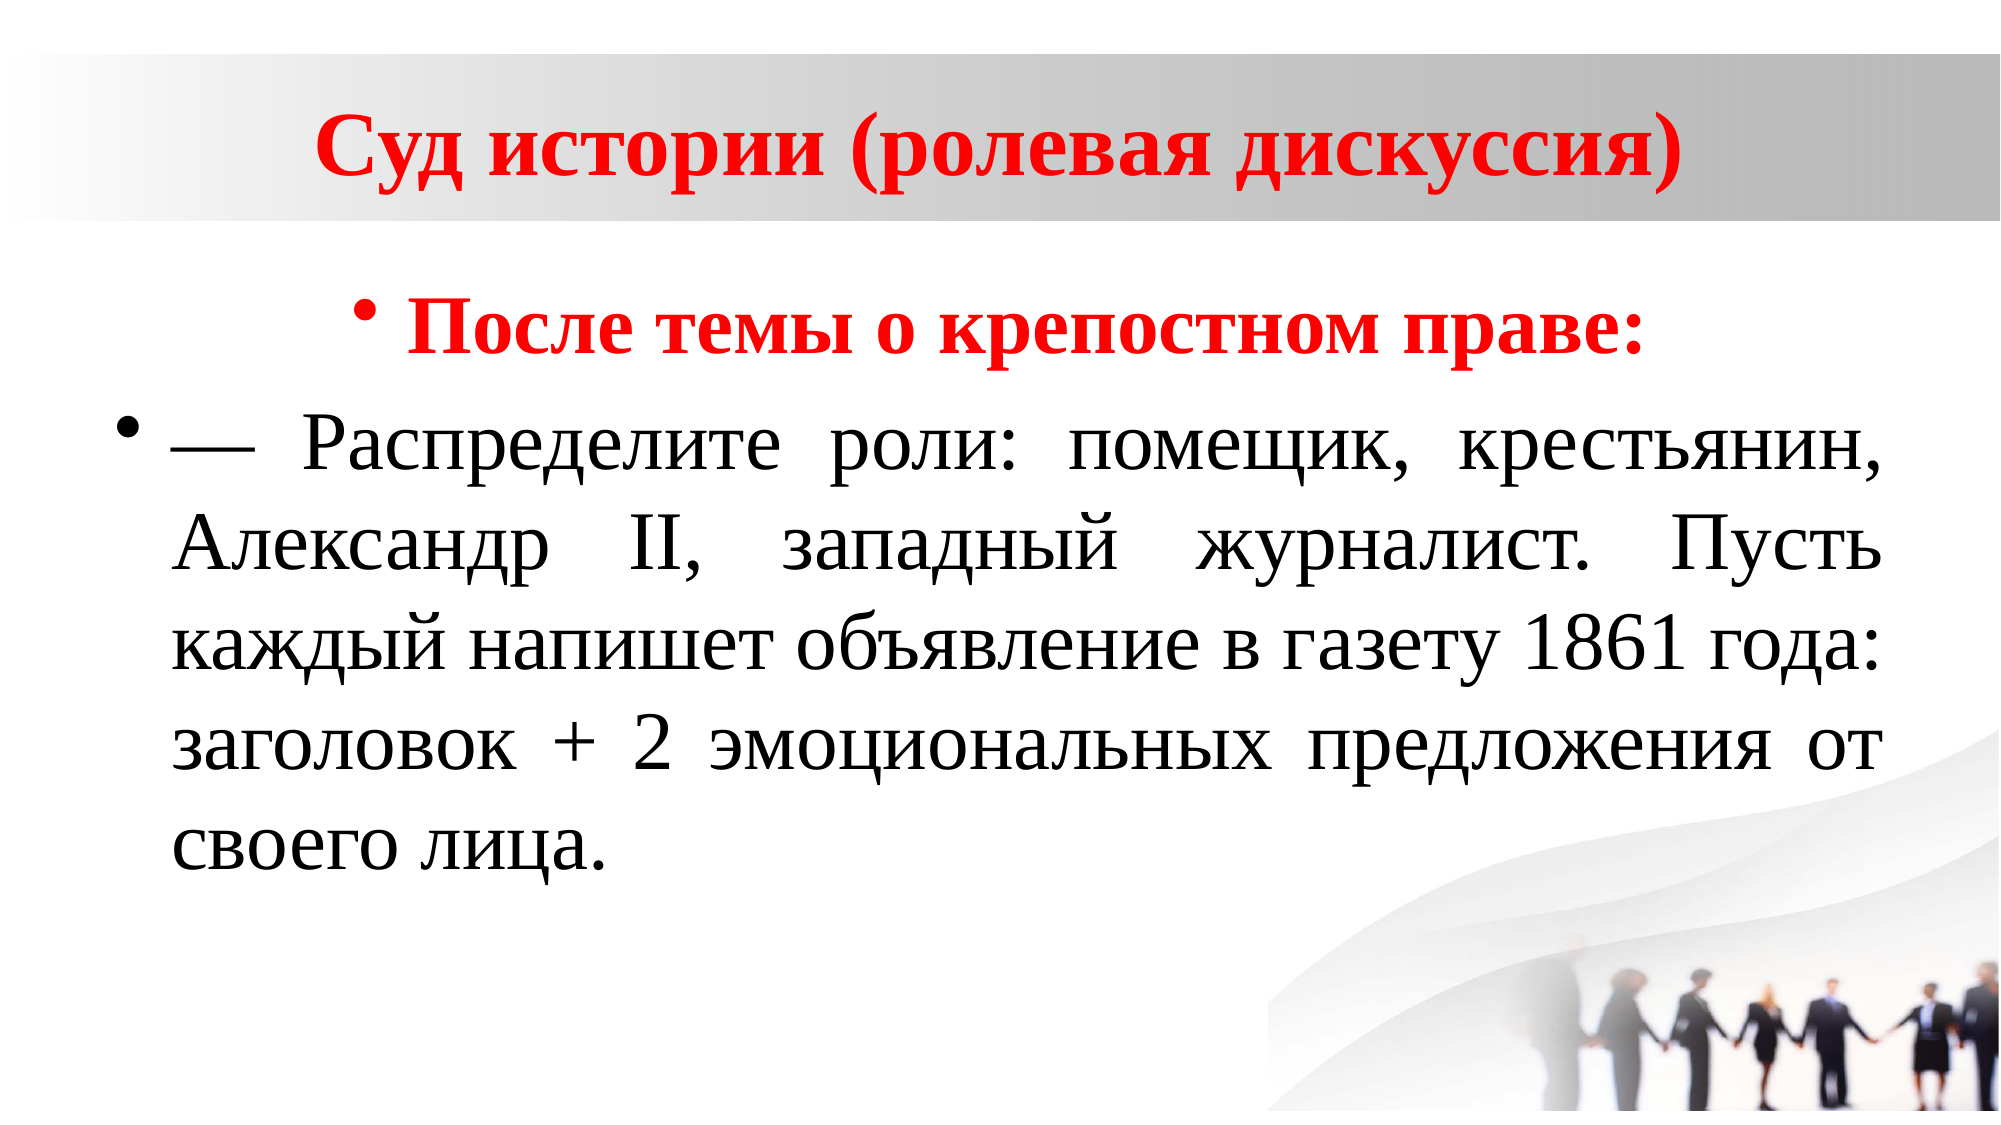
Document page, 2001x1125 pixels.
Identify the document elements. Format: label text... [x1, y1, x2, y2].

picture [1268, 728, 1999, 1111]
list После темы о крепостном праве: — Распределите роли: помещик, крестьянин, Александр II, западный журналист. Пусть каждый напишет объявление в газету 1861 года: заголовок + 2 эмоциональных предложения от своего лица. [99, 262, 1901, 1006]
title Суд истории (ролевая дискуссия) [99, 44, 1901, 233]
